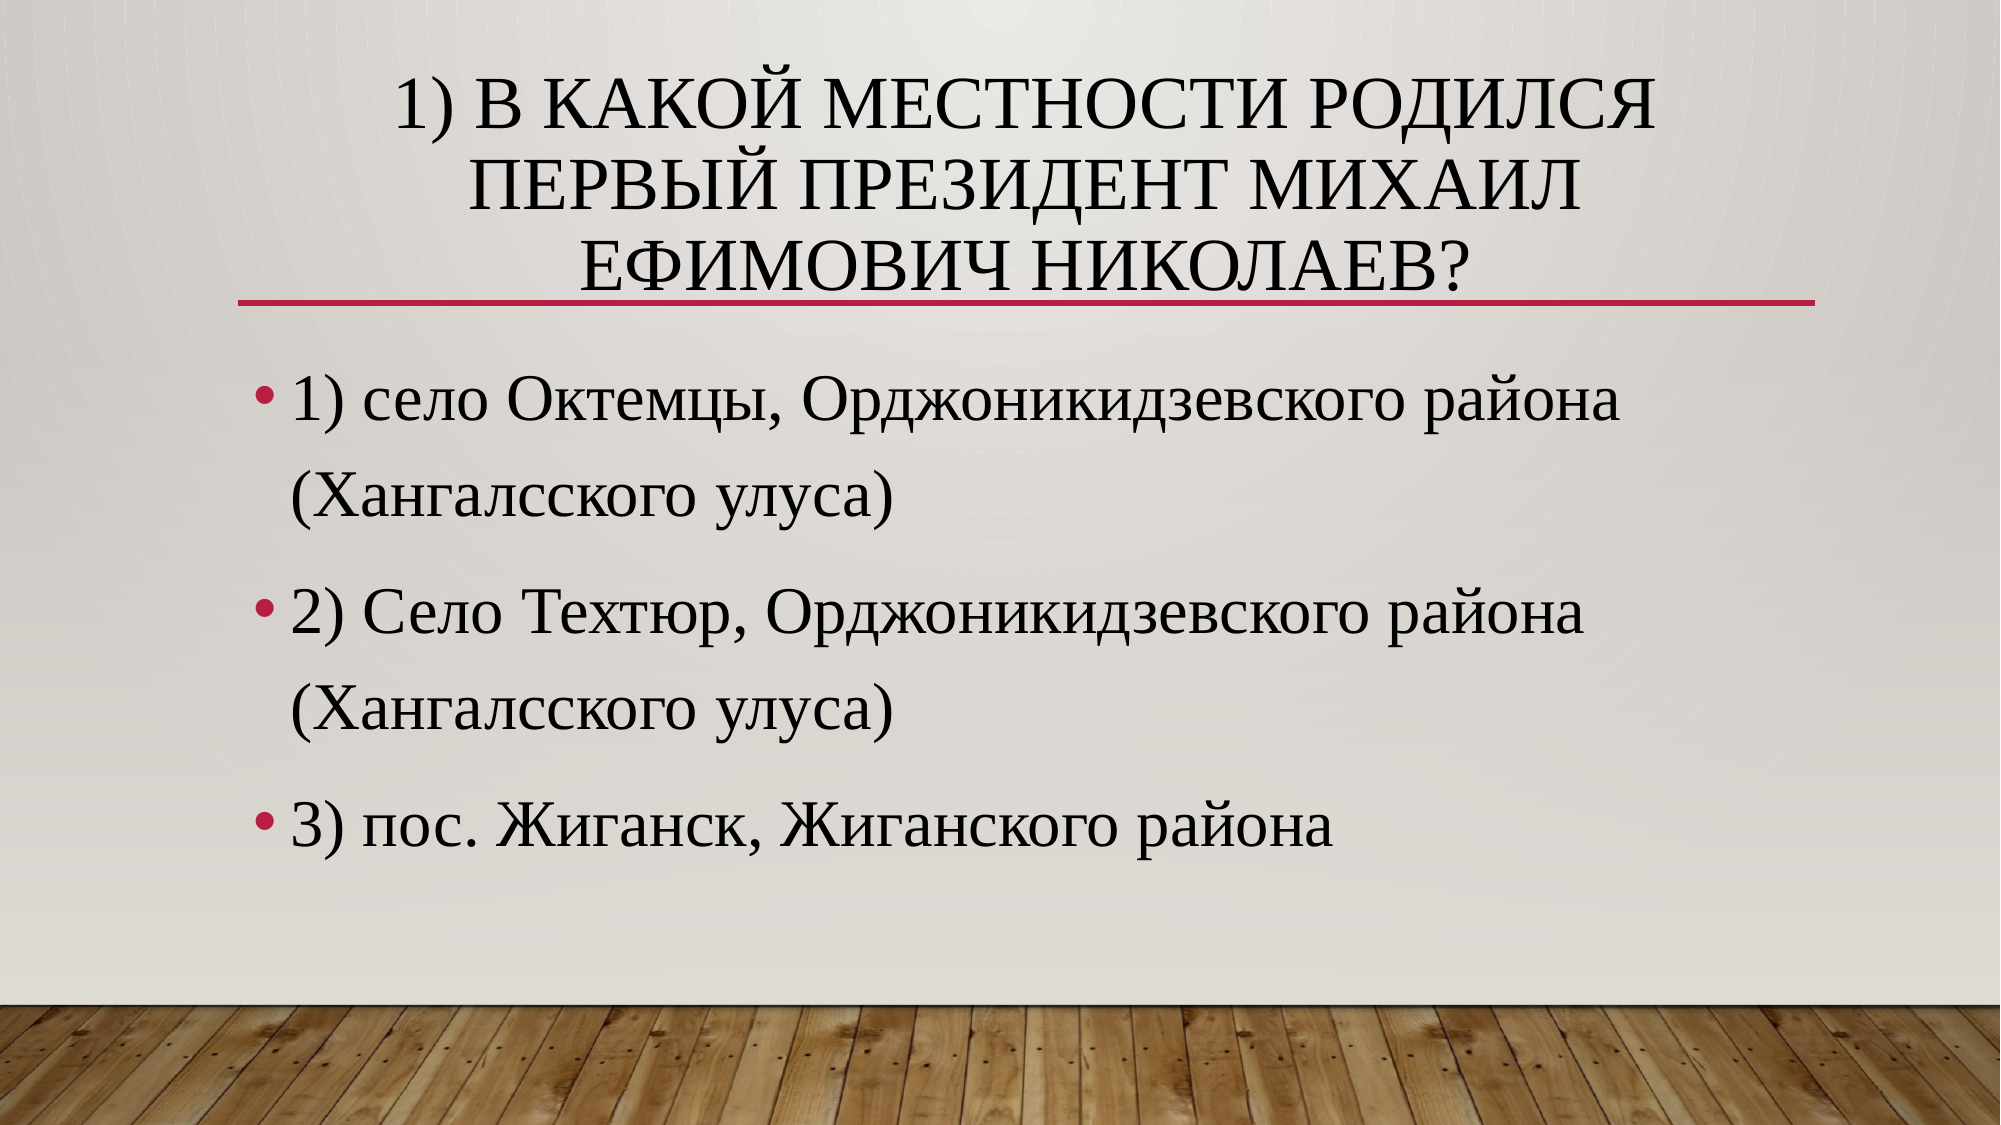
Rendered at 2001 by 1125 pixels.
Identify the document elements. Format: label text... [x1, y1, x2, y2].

title 1) В какой местности родился первый президент михаил ефимович николаев? [238, 56, 1814, 229]
list 1) село Октемцы, Орджоникидзевского района (Хангалсского улуса) 2) Село Техтюр, Орджоникидзевского района (Хангалсского улуса) 3) пос. Жиганск, Жиганского района [238, 330, 1814, 897]
picture [0, 1005, 2000, 1125]
